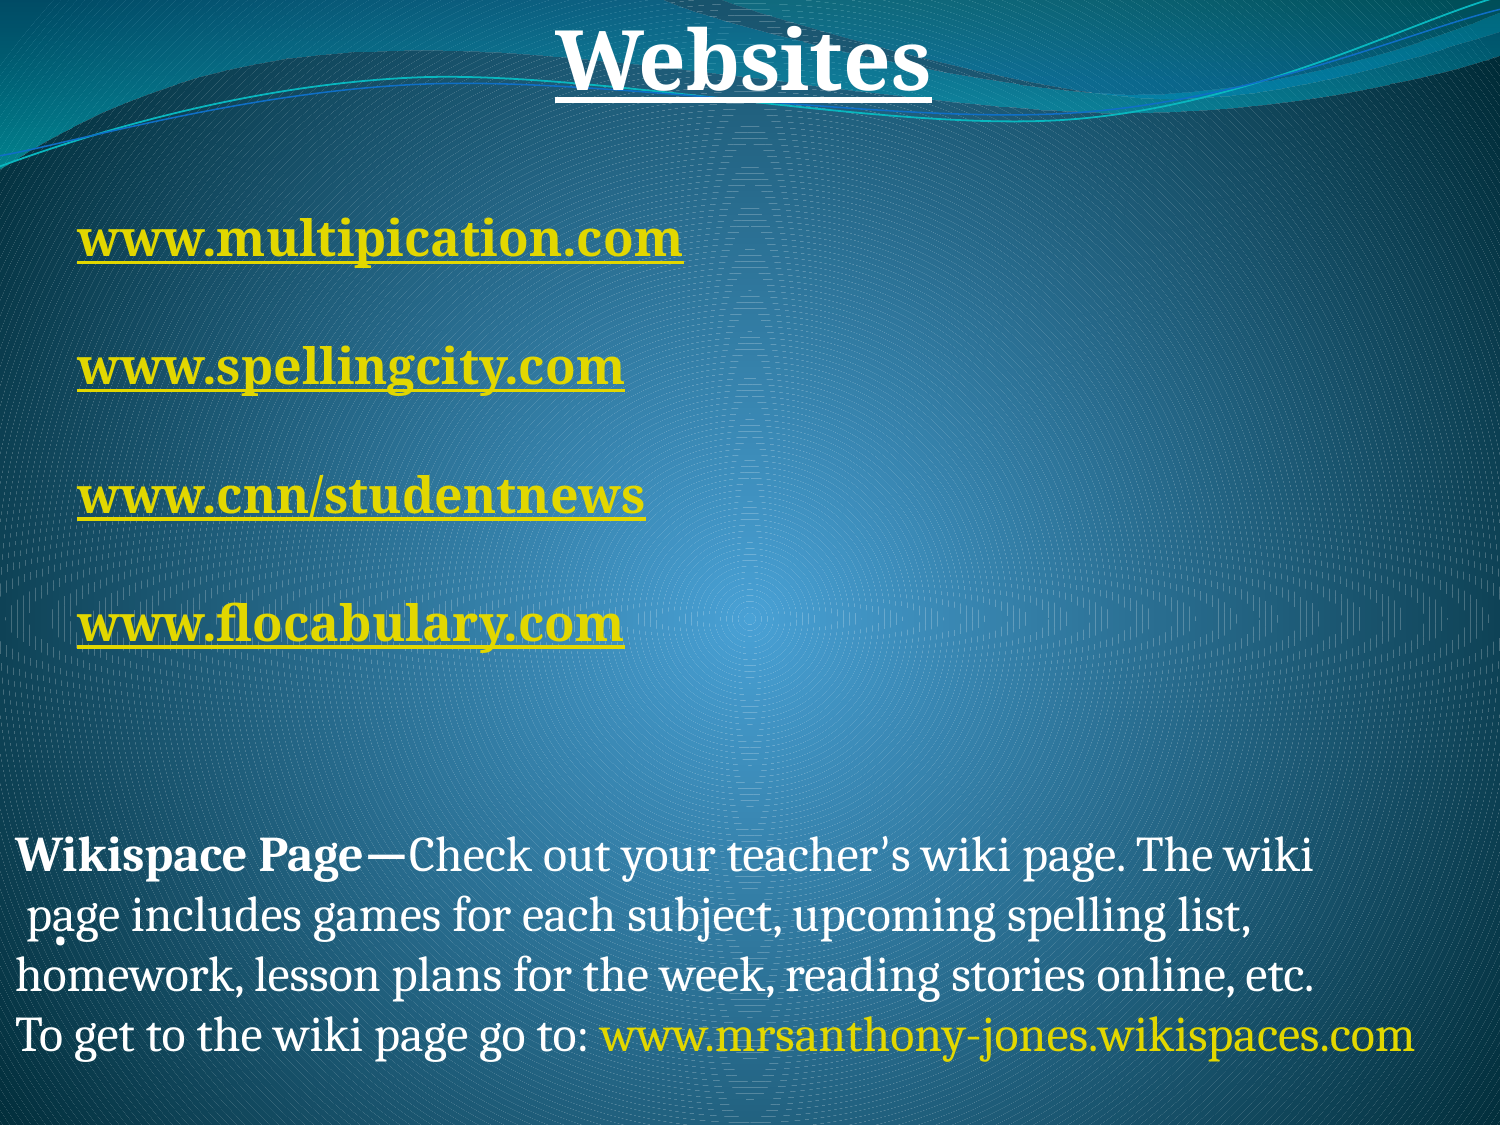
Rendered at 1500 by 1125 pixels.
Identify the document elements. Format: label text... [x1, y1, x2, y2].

text_box [87, 74, 1363, 136]
text_box Websites [137, 0, 1350, 115]
text_box Wikispace Page—Check out your teacher’s wiki page. The wiki page includes games for each subject, upcoming spelling list, homework, lesson plans for the week, reading stories online, etc. To get to the wiki page go to: www.mrsanthony-jones.wikispaces.com [0, 813, 1500, 1069]
text_box www.multipication.com www.spellingcity.com www.cnn/studentnews www.flocabulary.com [62, 199, 1450, 813]
